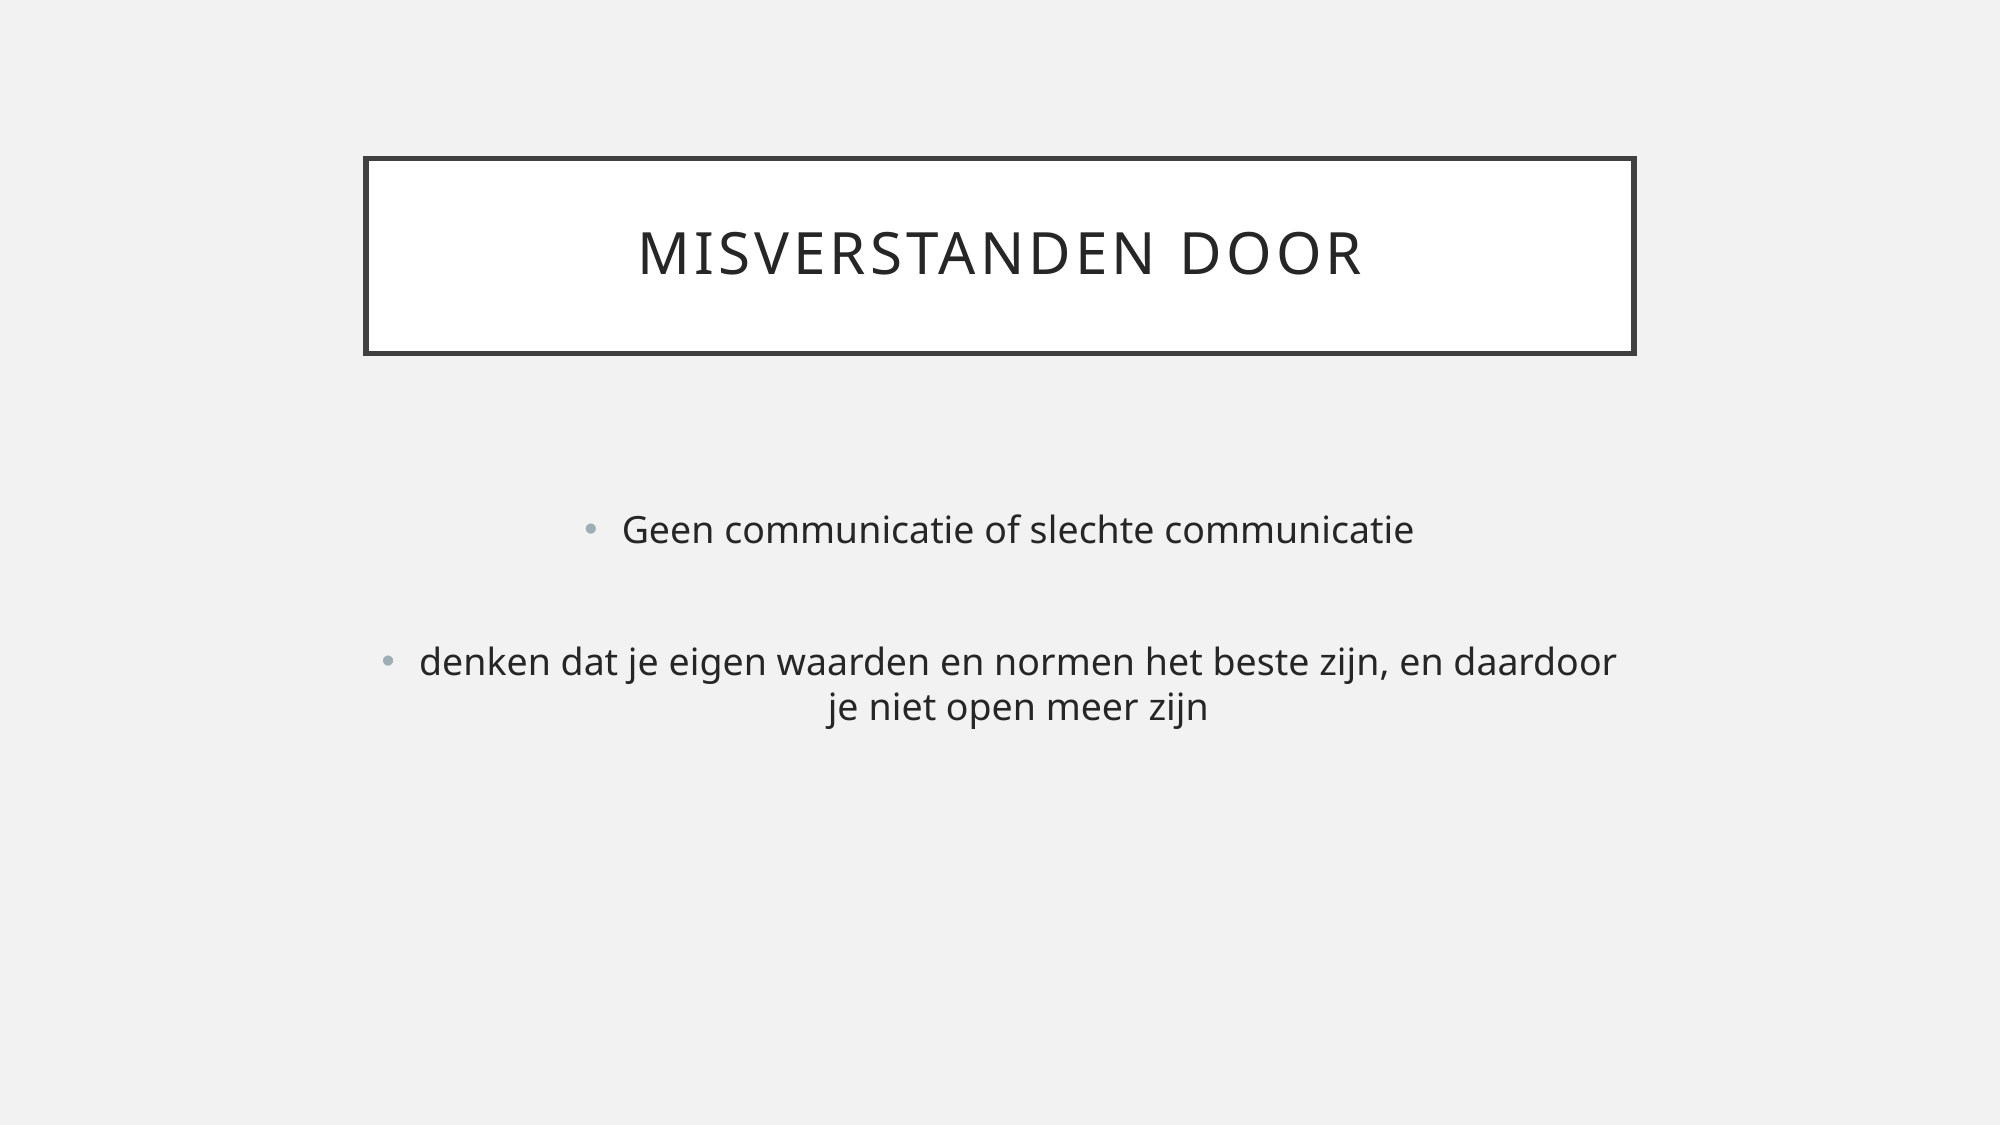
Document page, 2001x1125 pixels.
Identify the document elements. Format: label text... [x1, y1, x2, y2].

list Geen communicatie of slechte communicatie denken dat je eigen waarden en normen het beste zijn, en daardoor je niet open meer zijn [366, 432, 1634, 942]
title Misverstanden door [363, 156, 1637, 356]
